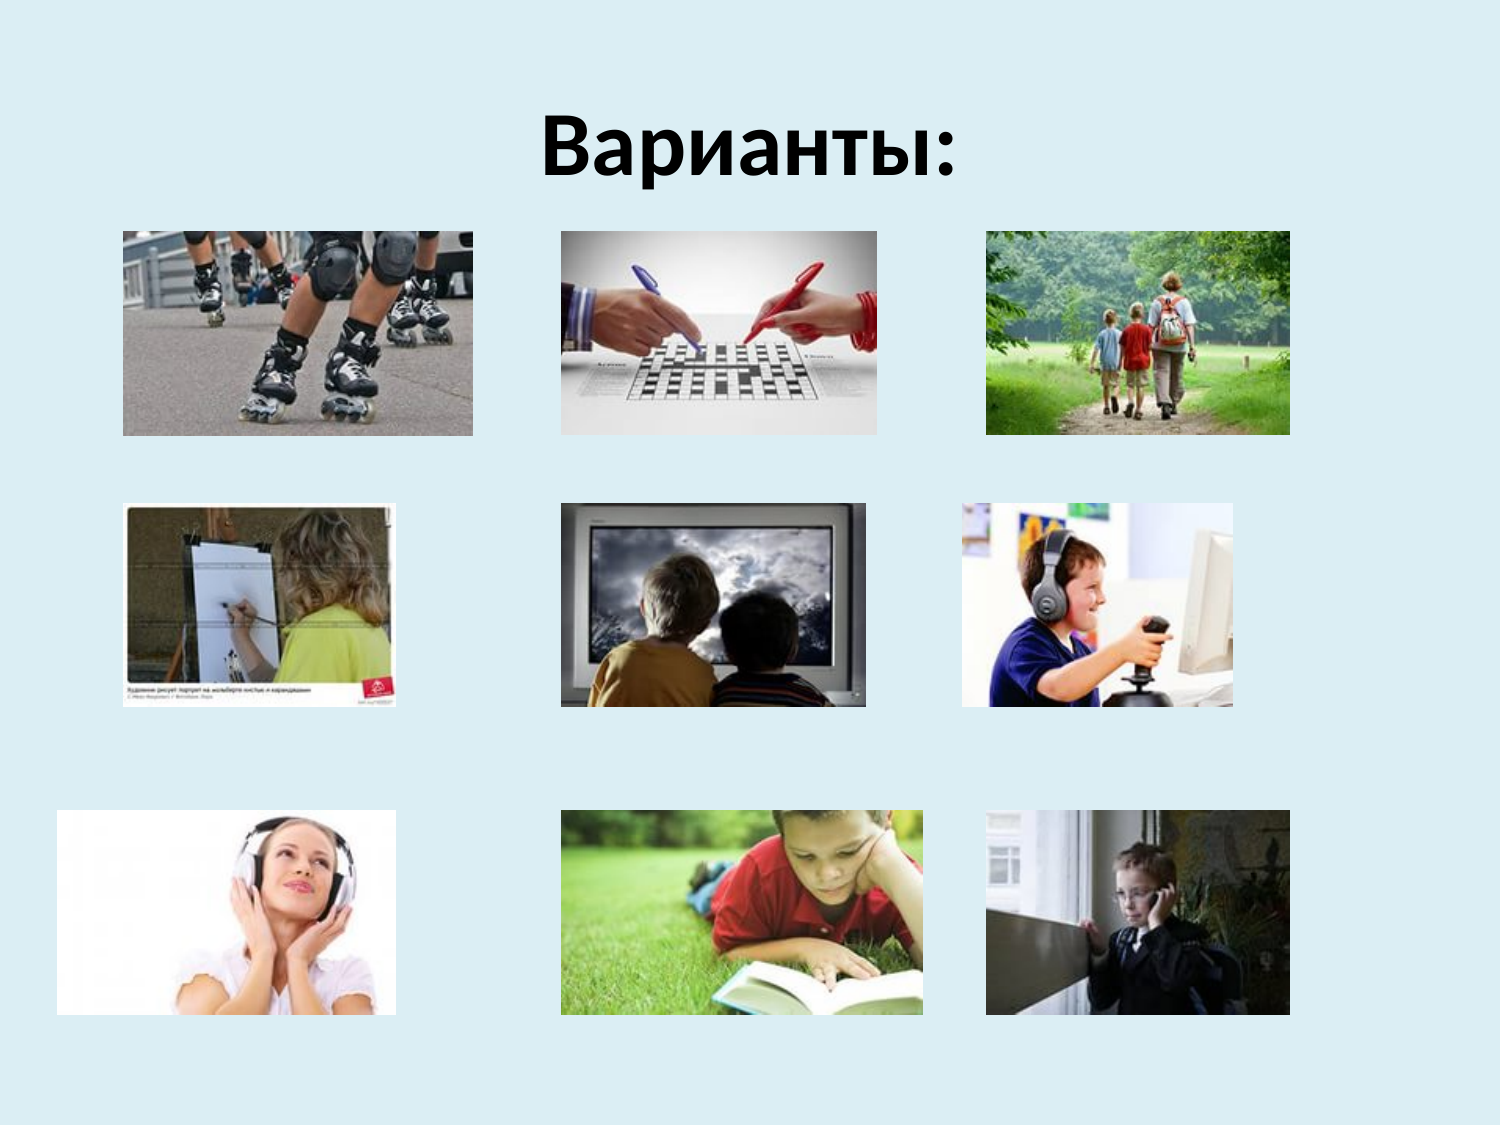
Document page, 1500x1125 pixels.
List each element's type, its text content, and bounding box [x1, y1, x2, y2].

picture [985, 230, 1290, 435]
picture [560, 810, 923, 1015]
picture [962, 503, 1233, 708]
picture [560, 503, 866, 708]
picture [57, 810, 396, 1015]
title Варианты: [75, 45, 1425, 233]
picture [123, 503, 396, 708]
picture [560, 230, 877, 435]
picture [123, 231, 474, 436]
picture [985, 810, 1290, 1015]
